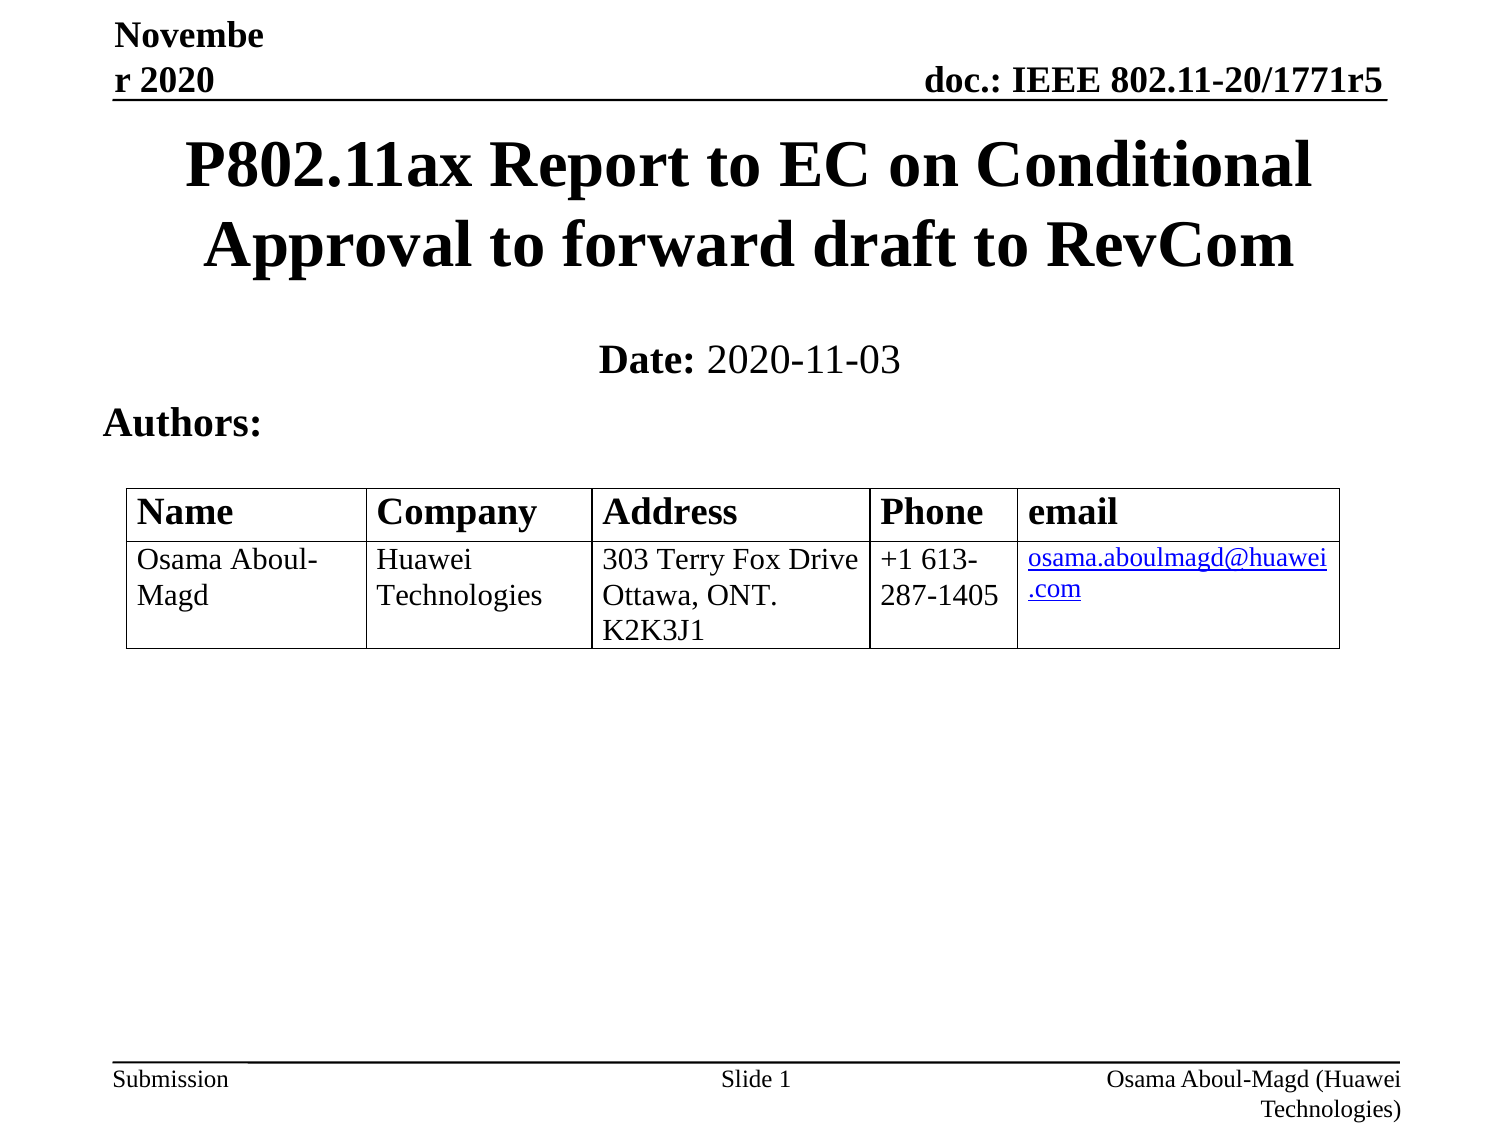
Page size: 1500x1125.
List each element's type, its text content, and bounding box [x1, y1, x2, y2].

text_box P802.11ax Report to EC on Conditional Approval to forward draft to RevCom [112, 112, 1388, 288]
text_box Authors: [87, 387, 325, 450]
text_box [111, 487, 1376, 878]
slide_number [114, 54, 270, 101]
slide_number Slide 1 [712, 1061, 800, 1093]
text_box Date: 2020-11-03 [112, 324, 1388, 388]
footer Osama Aboul-Magd (Huawei Technologies) [1092, 1061, 1402, 1093]
